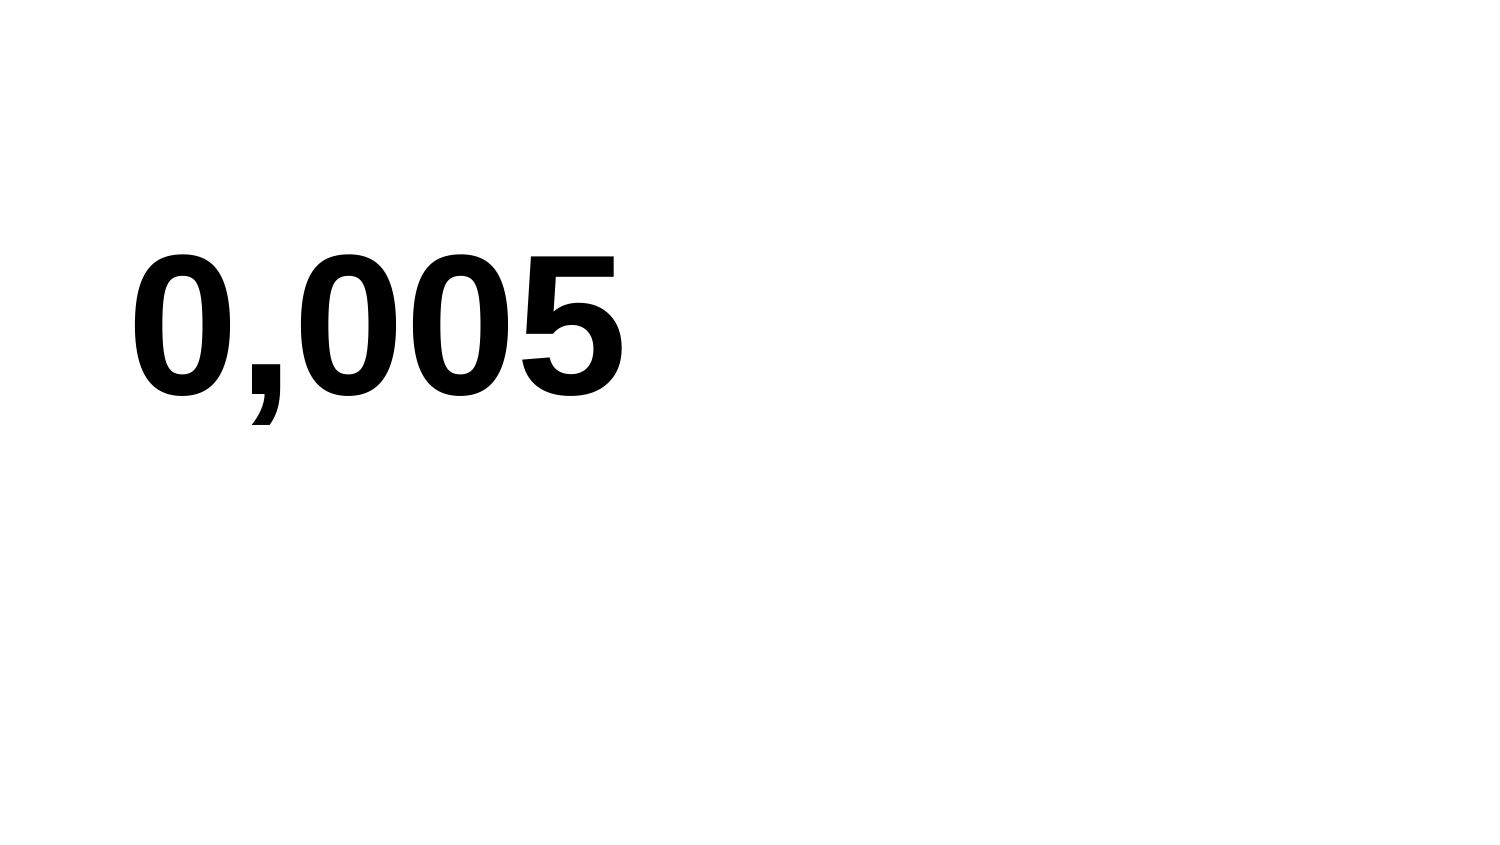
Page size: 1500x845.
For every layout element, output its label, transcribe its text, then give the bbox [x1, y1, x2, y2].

text_box 0,005 [112, 259, 1388, 450]
